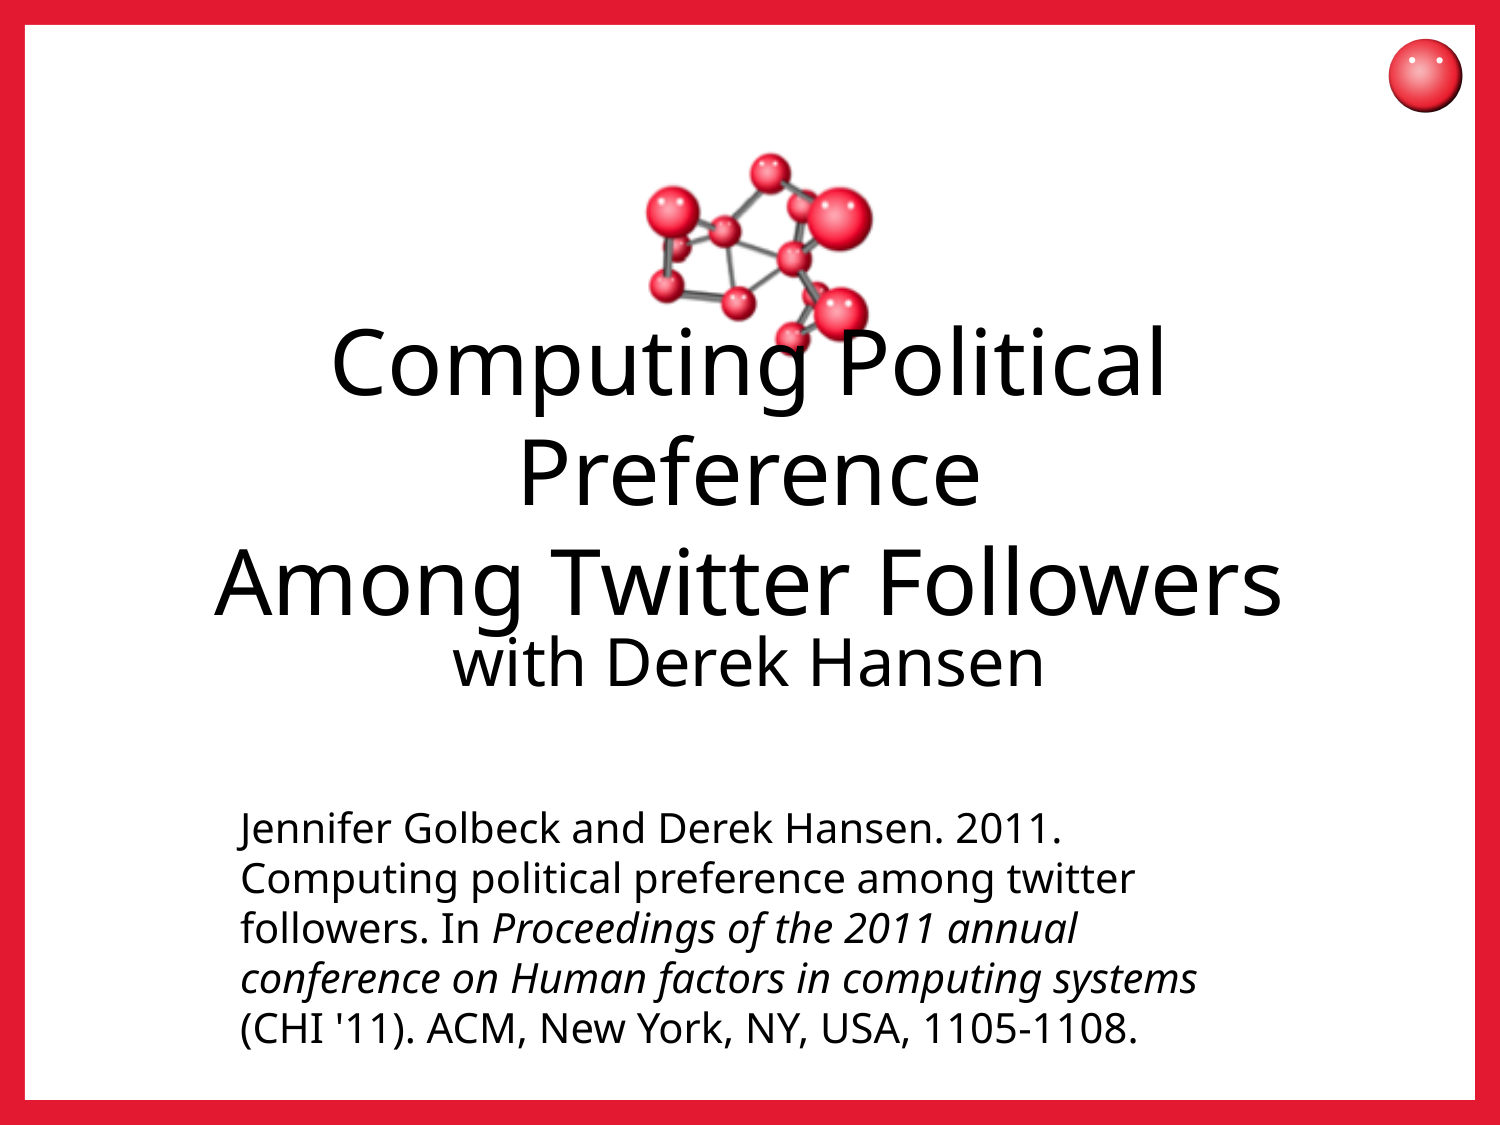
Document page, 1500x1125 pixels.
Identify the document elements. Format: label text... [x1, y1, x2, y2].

picture [1387, 37, 1464, 114]
picture [624, 144, 913, 374]
subtitle with Derek Hansen Jennifer Golbeck and Derek Hansen. 2011. Computing political preference among twitter followers. In Proceedings of the 2011 annual conference on Human factors in computing systems (CHI '11). ACM, New York, NY, USA, 1105-1108. [224, 612, 1276, 901]
title Computing Political Preference Among Twitter Followers [112, 374, 1388, 563]
